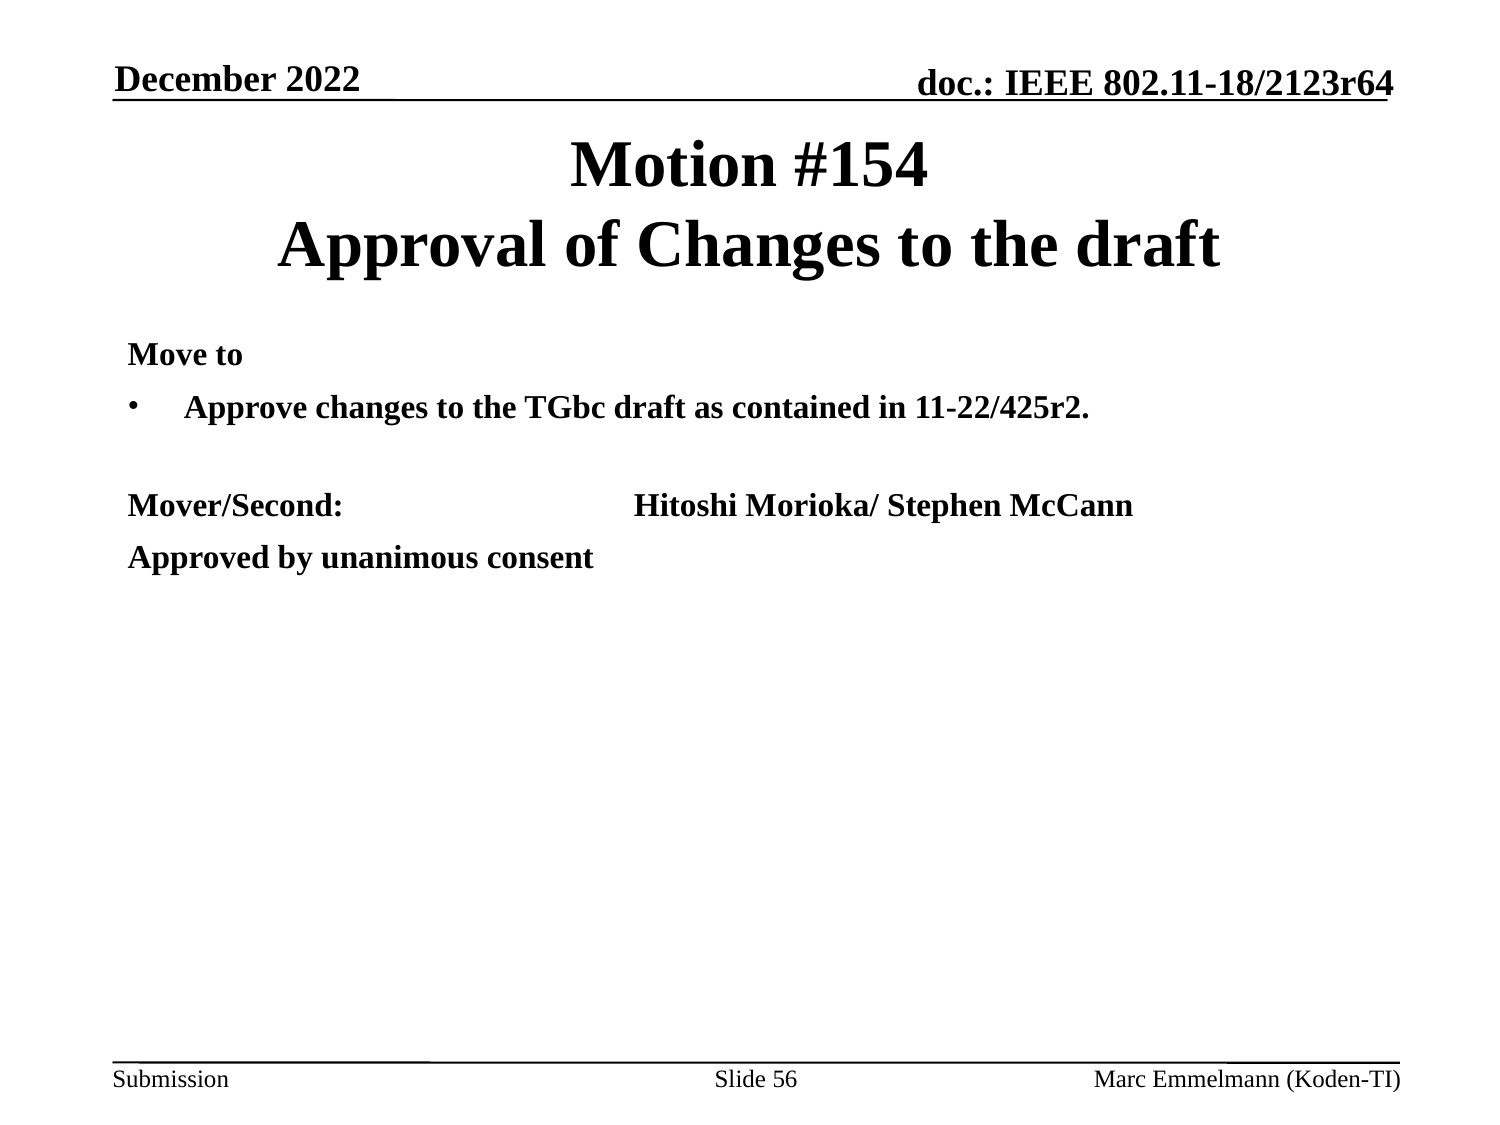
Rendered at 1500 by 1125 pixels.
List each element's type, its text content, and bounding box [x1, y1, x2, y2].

footer Marc Emmelmann (Koden-TI) [878, 1061, 1402, 1093]
list Move to Approve changes to the TGbc draft as contained in 11-22/425r2. Mover/Second: Hitoshi Morioka/ Stephen McCann Approved by unanimous consent [112, 324, 1388, 1000]
slide_number Slide 56 [712, 1061, 800, 1123]
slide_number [114, 54, 423, 100]
title Motion #154 Approval of Changes to the draft [112, 112, 1388, 288]
